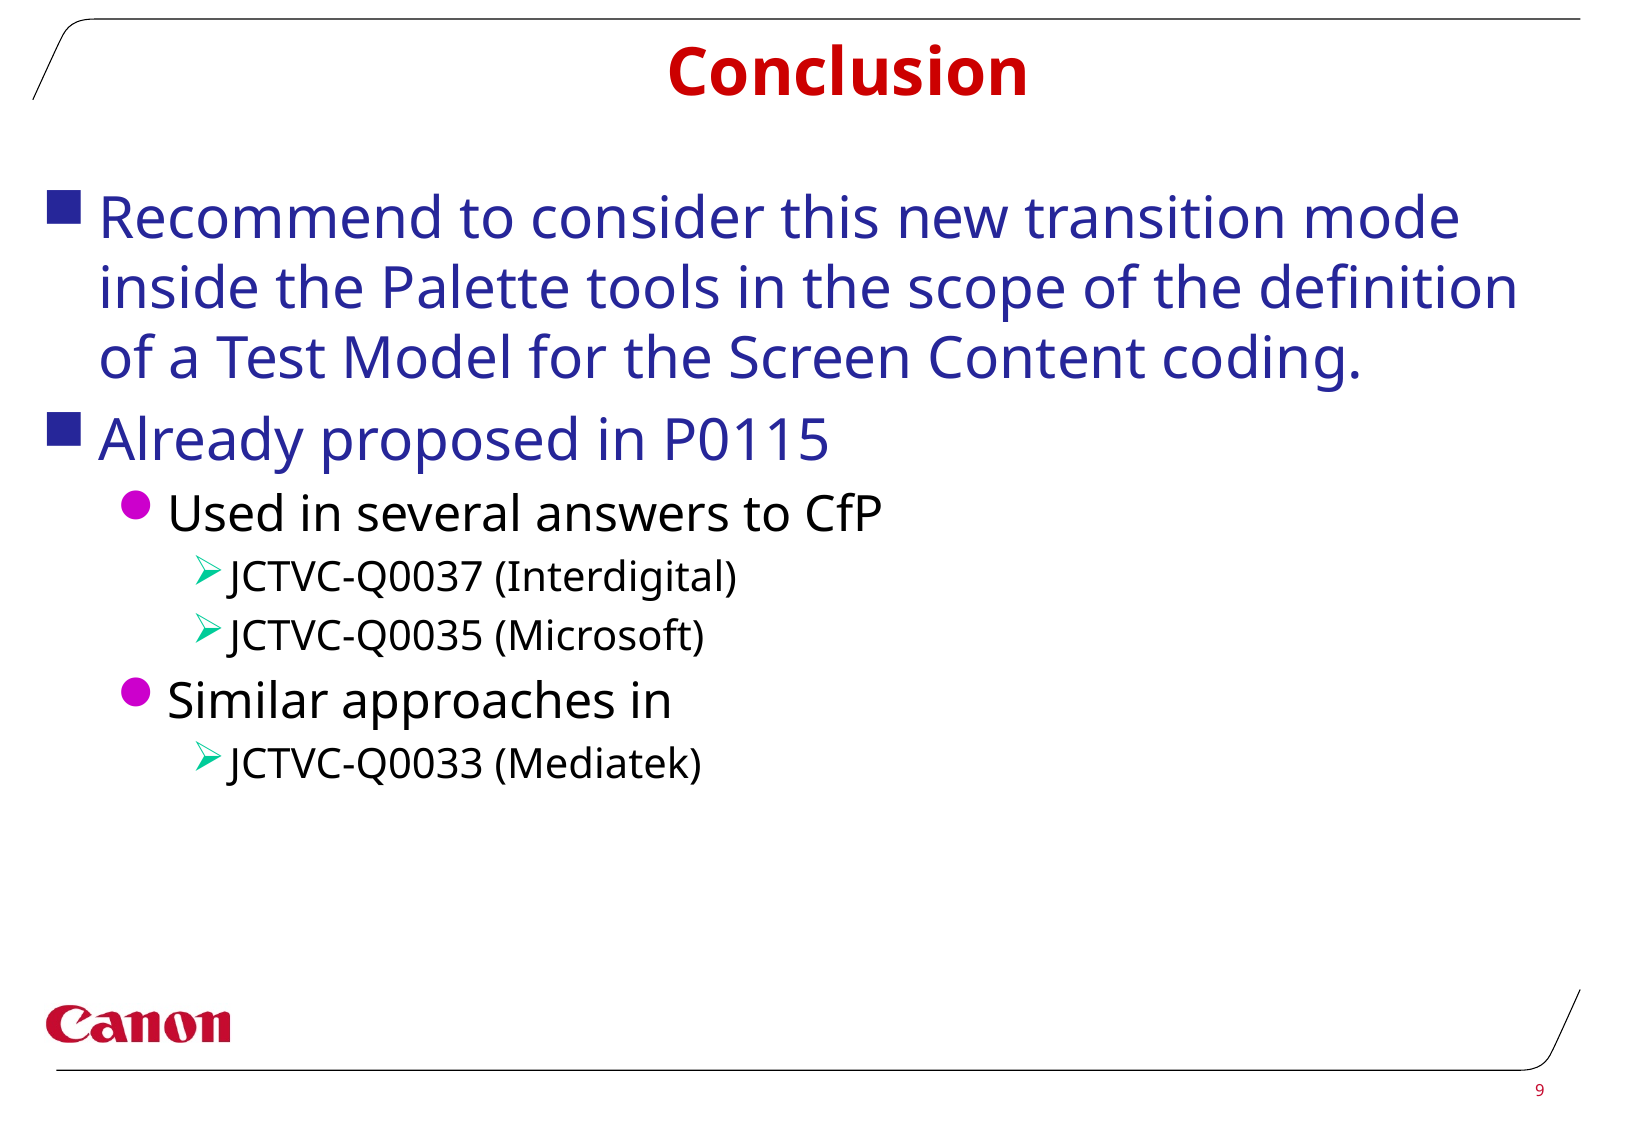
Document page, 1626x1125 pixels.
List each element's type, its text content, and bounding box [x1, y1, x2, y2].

picture [44, 1004, 232, 1043]
slide_number 9 [1414, 1063, 1545, 1103]
list Recommend to consider this new transition mode inside the Palette tools in the scope of the definition of a Test Model for the Screen Content coding. Already proposed in P0115 Used in several answers to CfP JCTVC-Q0037 (Interdigital) JCTVC-Q0035 (Microsoft) Similar approaches in JCTVC-Q0033 (Mediatek) [27, 172, 1585, 1004]
title Conclusion [151, 19, 1546, 119]
